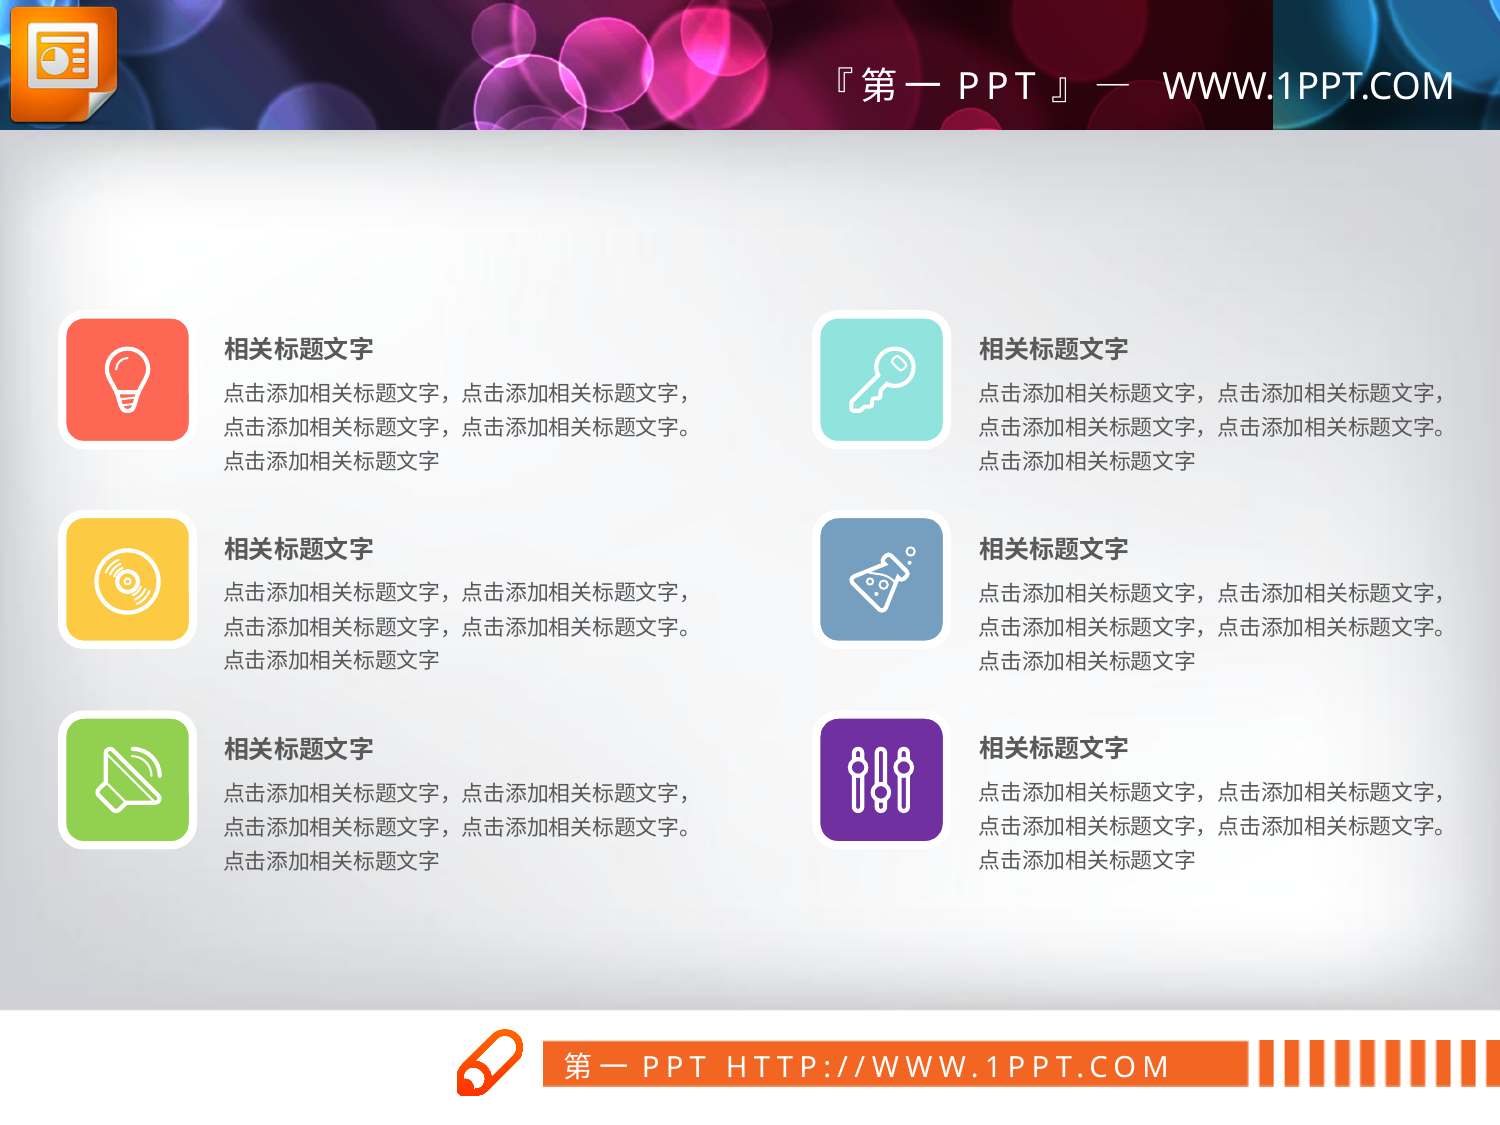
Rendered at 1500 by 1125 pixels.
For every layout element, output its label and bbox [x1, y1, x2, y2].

text_box [208, 316, 724, 483]
text_box [61, 513, 194, 646]
text_box [815, 314, 948, 446]
text_box [61, 714, 194, 846]
text_box [61, 314, 194, 446]
text_box [815, 714, 948, 846]
picture [543, 1040, 1500, 1087]
text_box [208, 717, 724, 884]
text_box [208, 516, 724, 683]
text_box [815, 513, 948, 646]
picture [0, 0, 1500, 1012]
text_box [963, 316, 1471, 483]
text_box [963, 516, 1471, 683]
text_box [963, 716, 1471, 883]
